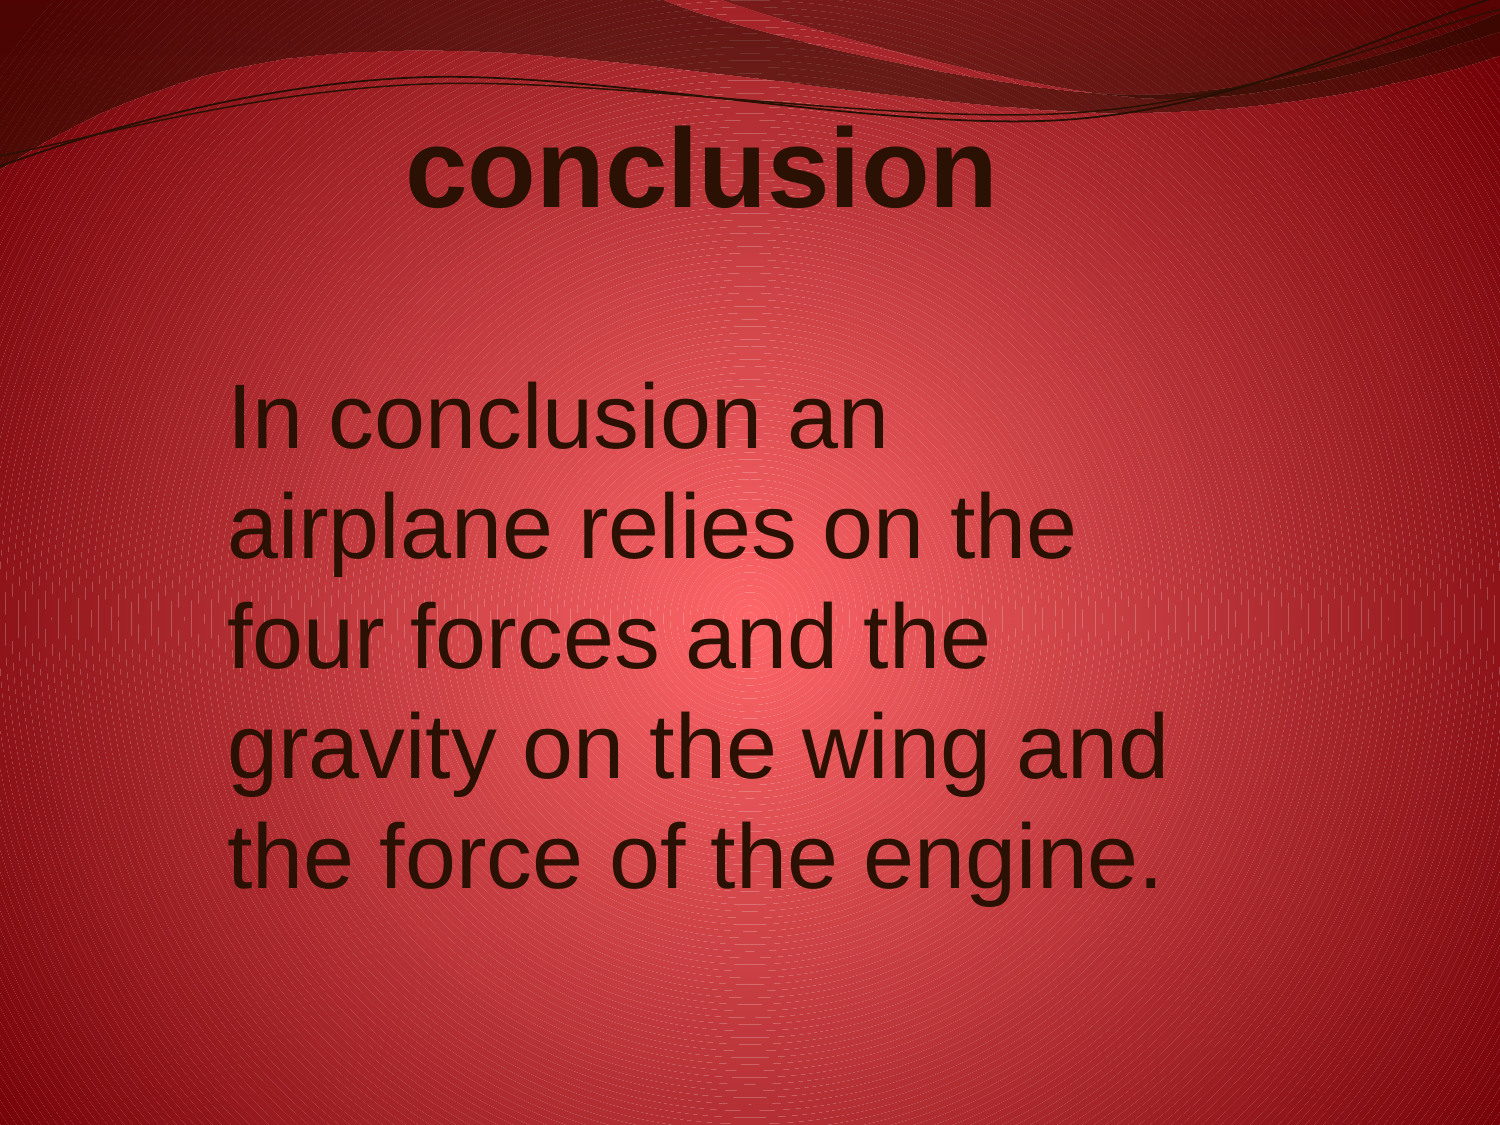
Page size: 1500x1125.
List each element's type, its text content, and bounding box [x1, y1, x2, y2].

text_box conclusion [390, 87, 1015, 238]
text_box In conclusion an airplane relies on the four forces and the gravity on the wing and the force of the engine. [212, 349, 1250, 915]
